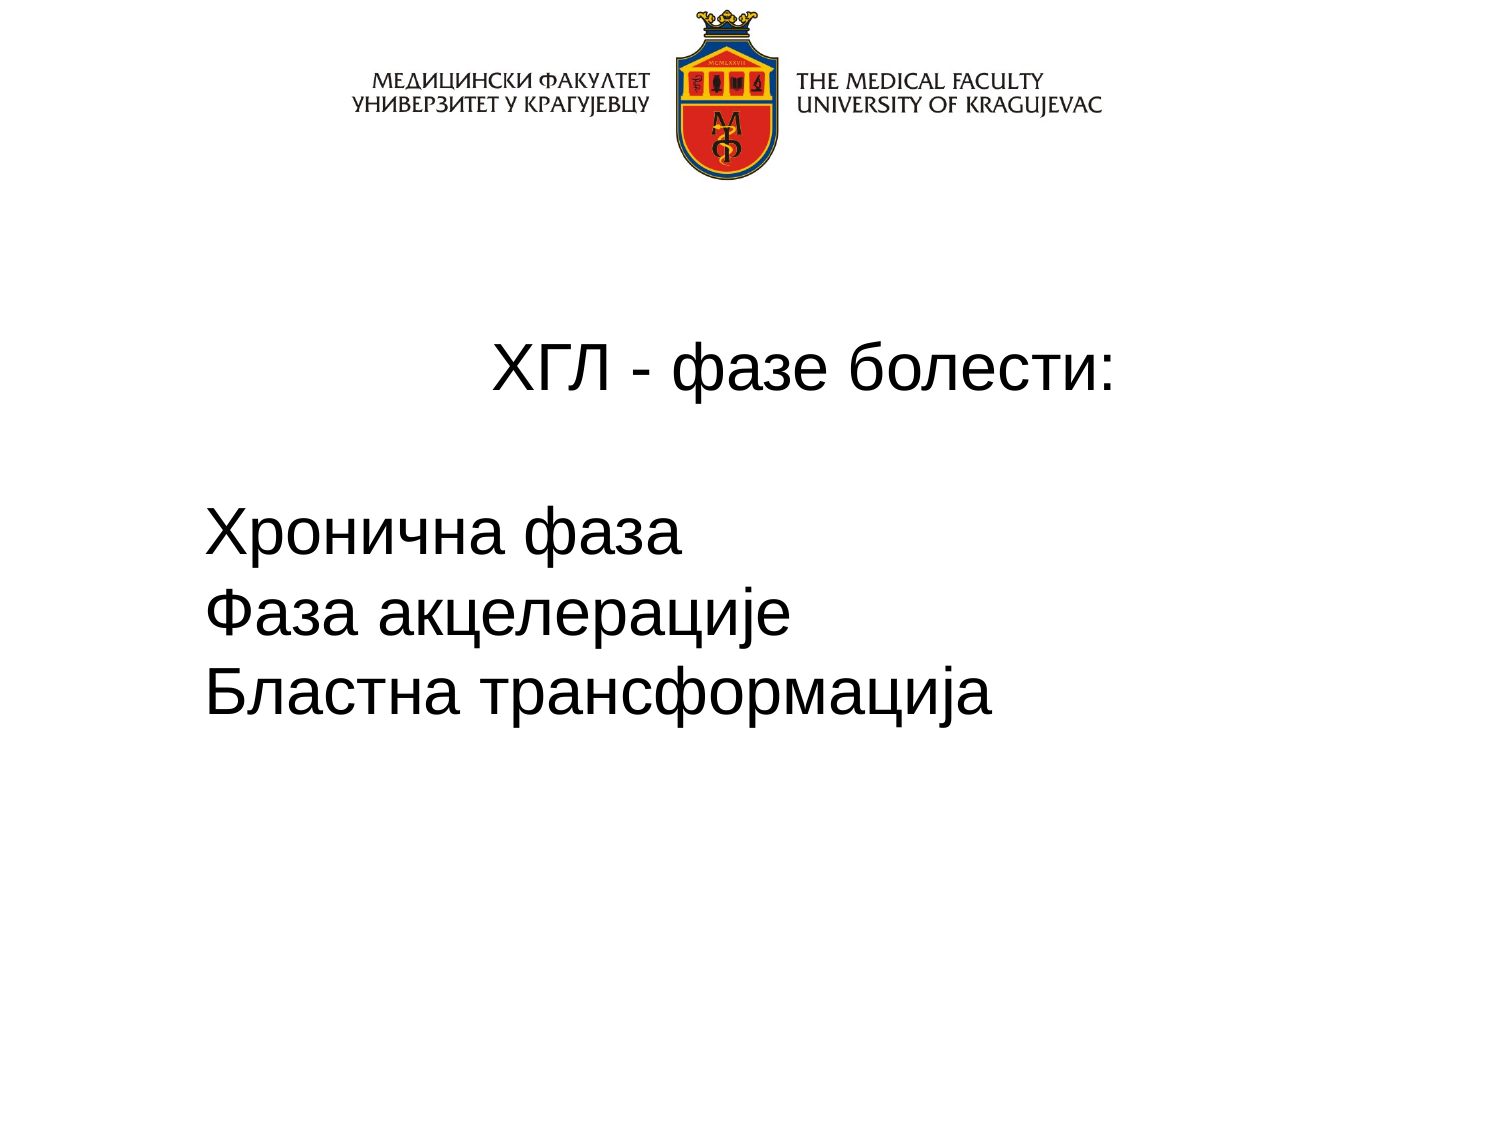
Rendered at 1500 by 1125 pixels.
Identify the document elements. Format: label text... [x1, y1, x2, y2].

text_box ХГЛ - фазе болести: Хронична фаза Фаза акцелерације Бластна трансформација [171, 291, 1412, 736]
picture [328, 0, 1125, 191]
